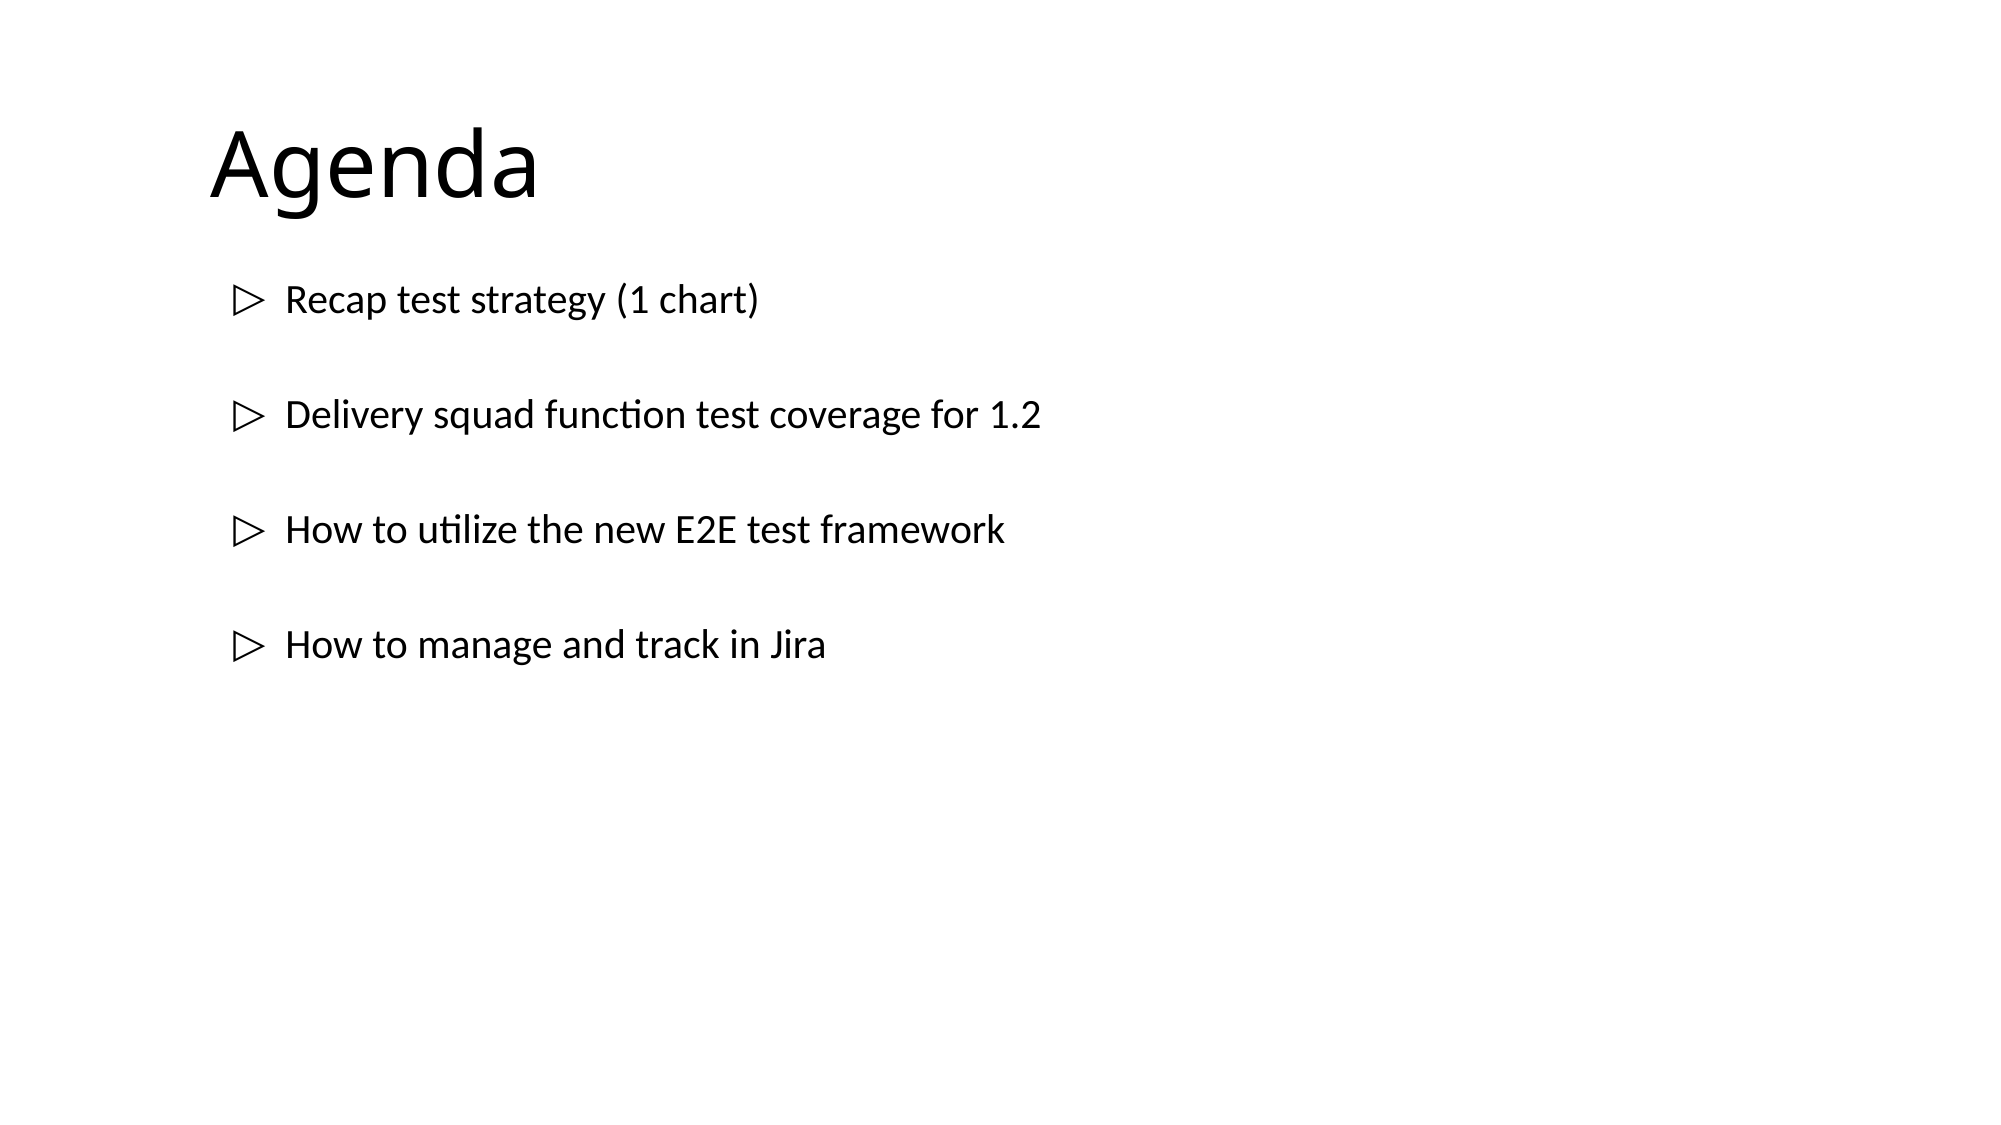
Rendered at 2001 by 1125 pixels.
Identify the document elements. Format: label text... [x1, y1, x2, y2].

title Agenda [195, 45, 1609, 233]
list Recap test strategy (1 chart) Delivery squad function test coverage for 1.2 How to utilize the new E2E test framework How to manage and track in Jira [195, 262, 1533, 1078]
